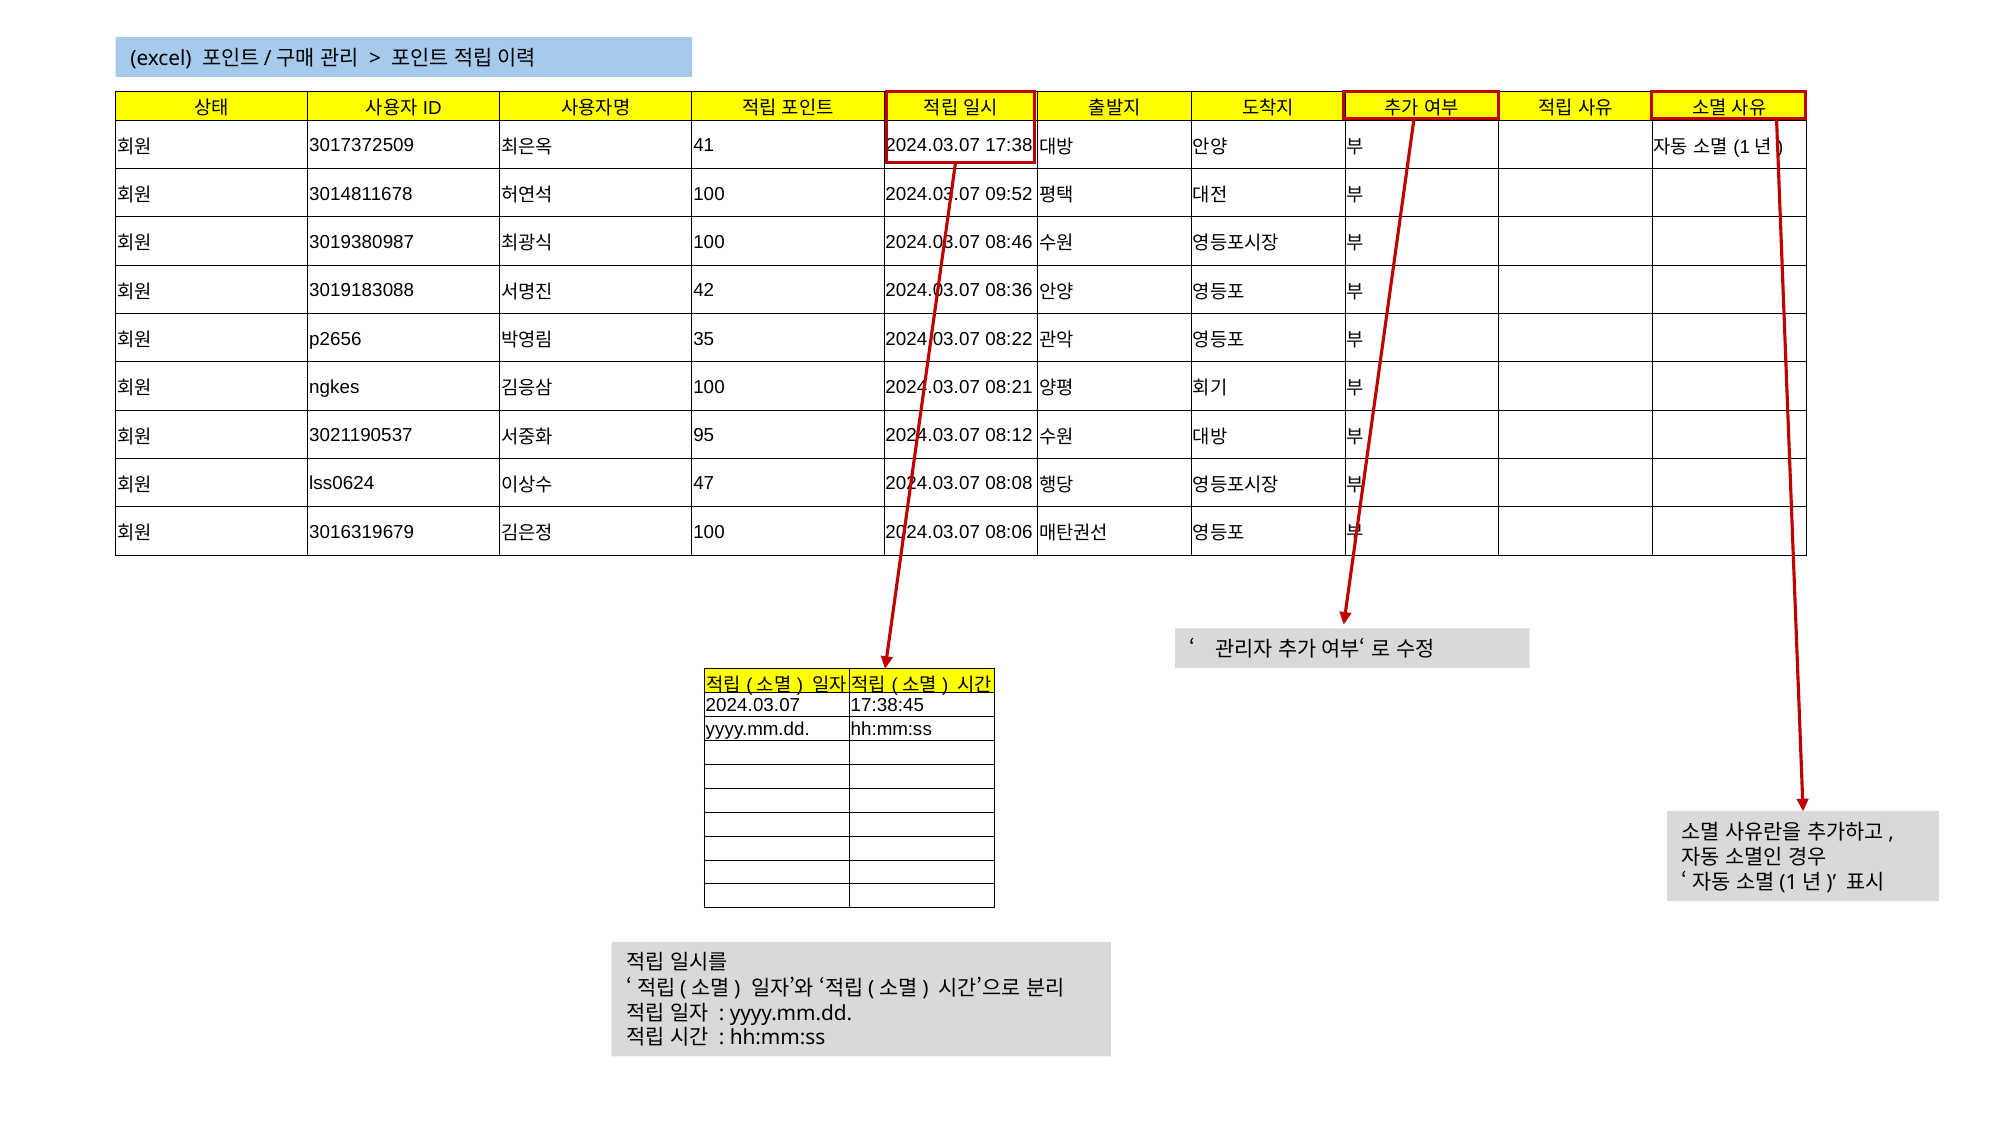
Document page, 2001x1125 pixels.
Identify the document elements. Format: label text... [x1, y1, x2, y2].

table_cell 회원 [116, 362, 307, 410]
table_cell 2024.03.07 08:21 [956, 362, 1037, 410]
table_cell 회원 [116, 266, 307, 313]
table_cell [1653, 411, 1775, 458]
table_cell 부 [1415, 362, 1498, 410]
table_cell 행당 [1038, 459, 1191, 506]
table_cell [1499, 121, 1652, 168]
table_cell 부 [1415, 507, 1498, 555]
table_cell 영등포시장 [1192, 459, 1343, 506]
table_cell 95 [692, 411, 884, 458]
table_cell p2656 [308, 314, 499, 361]
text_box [1775, 118, 1804, 812]
table_cell 매탄권선 [1038, 507, 1191, 555]
table_cell 3014811678 [308, 169, 499, 216]
table_cell 수원 [1038, 217, 1191, 265]
table_cell lss0624 [308, 459, 499, 506]
table_cell 42 [692, 266, 884, 313]
table_cell [850, 789, 994, 812]
table_cell 회원 [116, 507, 307, 555]
table_cell yyyy.mm.dd. [705, 717, 849, 740]
table_cell [1499, 411, 1652, 458]
table_header 적립(소멸) 시간 [850, 669, 994, 692]
table_cell 대전 [1192, 169, 1343, 216]
table_cell [1653, 266, 1775, 313]
table_cell [1499, 314, 1652, 361]
text_box ‘관리자 추가 여부‘ 로 수정 [1174, 628, 1530, 668]
table_cell 회원 [116, 459, 307, 506]
table_cell 안양 [1038, 266, 1191, 313]
table_cell 영등포시장 [1192, 217, 1343, 265]
text_box 적립 일시를 ‘적립(소멸) 일자’와 ‘적립(소멸) 시간’으로 분리 적립 일자 : yyyy.mm.dd. 적립 시간 : hh:mm:ss [611, 941, 1111, 1057]
table_cell [1653, 362, 1775, 410]
table_cell 부 [1415, 411, 1498, 458]
table_cell [705, 741, 849, 764]
table_cell [1499, 266, 1652, 313]
text_box 소멸 사유란을 추가하고, 자동 소멸인 경우 ‘자동 소멸(1년)’ 표시 [1667, 811, 1939, 901]
table_cell 17:38:45 [850, 693, 994, 716]
table_cell 최광식 [500, 217, 691, 265]
table_cell 2024.03.07 08:12 [956, 411, 1037, 458]
table_cell [850, 741, 994, 764]
table_cell 2024.03.07 08:36 [956, 266, 1037, 313]
table_header 적립 포인트 [692, 92, 884, 120]
table_cell 3021190537 [308, 411, 499, 458]
table_cell 부 [1415, 121, 1498, 168]
table_cell 2024.03.07 08:22 [956, 314, 1037, 361]
table_cell 2024.03.07 09:52 [956, 169, 1037, 216]
table_cell [705, 813, 849, 836]
table_cell [850, 861, 994, 883]
table_cell [1653, 459, 1775, 506]
table_cell 3019183088 [308, 266, 499, 313]
table_cell 100 [692, 217, 884, 265]
table_cell 부 [1415, 459, 1498, 506]
table_cell 대방 [1038, 121, 1191, 168]
table_cell 자동 소멸(1년) [1653, 121, 1775, 168]
table_cell 박영림 [500, 314, 691, 361]
table_cell [850, 837, 994, 860]
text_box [1343, 118, 1415, 625]
table_cell 부 [1415, 217, 1498, 265]
table_cell 평택 [1038, 169, 1191, 216]
table_cell 허연석 [500, 169, 691, 216]
table_cell 영등포 [1192, 507, 1343, 555]
table_cell [1499, 507, 1652, 555]
table_cell [1499, 169, 1652, 216]
table_cell 부 [1415, 266, 1498, 313]
table_cell [1653, 217, 1775, 265]
table_cell 3019380987 [308, 217, 499, 265]
table_cell 3017372509 [308, 121, 499, 168]
table_cell 영등포 [1192, 314, 1343, 361]
table_cell hh:mm:ss [850, 717, 994, 740]
table_cell 2024.03.07 08:46 [956, 217, 1037, 265]
table_header 사용자ID [308, 92, 499, 120]
table_cell [1653, 169, 1775, 216]
table_cell 회원 [116, 217, 307, 265]
table_cell 35 [692, 314, 884, 361]
table_cell [1499, 217, 1652, 265]
table_cell 회원 [116, 314, 307, 361]
table_cell [1499, 362, 1652, 410]
text_box [885, 90, 1036, 164]
table_cell 김은정 [500, 507, 691, 555]
table_cell 양평 [1038, 362, 1191, 410]
table_cell 부 [1415, 169, 1498, 216]
table_cell 100 [692, 507, 884, 555]
table_cell 김응삼 [500, 362, 691, 410]
table_cell [850, 813, 994, 836]
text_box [884, 162, 956, 670]
table_cell 이상수 [500, 459, 691, 506]
table_cell 회기 [1192, 362, 1343, 410]
table_header 상태 [116, 92, 307, 120]
table_cell 2024.03.07 08:08 [956, 459, 1037, 506]
text_box [1650, 90, 1807, 120]
table_cell [705, 861, 849, 883]
table_cell [705, 789, 849, 812]
table_header 도착지 [1192, 92, 1342, 120]
table_cell [850, 884, 994, 907]
table_cell 3016319679 [308, 507, 499, 555]
table_cell 회원 [116, 411, 307, 458]
table_cell 서명진 [500, 266, 691, 313]
table_cell 2024.03.07 08:06 [956, 507, 1037, 555]
table_cell 영등포 [1192, 266, 1343, 313]
table_cell 회원 [116, 169, 307, 216]
table_cell [705, 765, 849, 788]
table_cell 대방 [1192, 411, 1343, 458]
table_cell 회원 [116, 121, 307, 168]
table_cell ngkes [308, 362, 499, 410]
table_cell [1653, 314, 1775, 361]
table_header 적립 사유 [1500, 92, 1650, 120]
table_cell [705, 884, 849, 907]
text_box [1342, 90, 1500, 120]
table_cell [705, 837, 849, 860]
table_header 사용자명 [500, 92, 691, 120]
table_cell 100 [692, 169, 884, 216]
table_cell [850, 765, 994, 788]
table_cell [1653, 507, 1775, 555]
table_cell 최은옥 [500, 121, 691, 168]
table_cell 안양 [1192, 121, 1343, 168]
table_cell [1499, 459, 1652, 506]
table_cell 100 [692, 362, 884, 410]
text_box (excel) 포인트/구매 관리 > 포인트 적립 이력 [115, 37, 693, 77]
table_header 출발지 [1038, 92, 1191, 120]
table_cell 관악 [1038, 314, 1191, 361]
table_cell 수원 [1038, 411, 1191, 458]
table_header 적립(소멸) 일자 [705, 669, 849, 692]
table_cell 2024.03.07 17:38 [957, 121, 1037, 168]
table_cell 서중화 [500, 411, 691, 458]
table_cell 부 [1415, 314, 1498, 361]
table_cell 41 [692, 121, 884, 168]
table_cell 47 [692, 459, 884, 506]
table_cell 2024.03.07 [705, 693, 849, 716]
